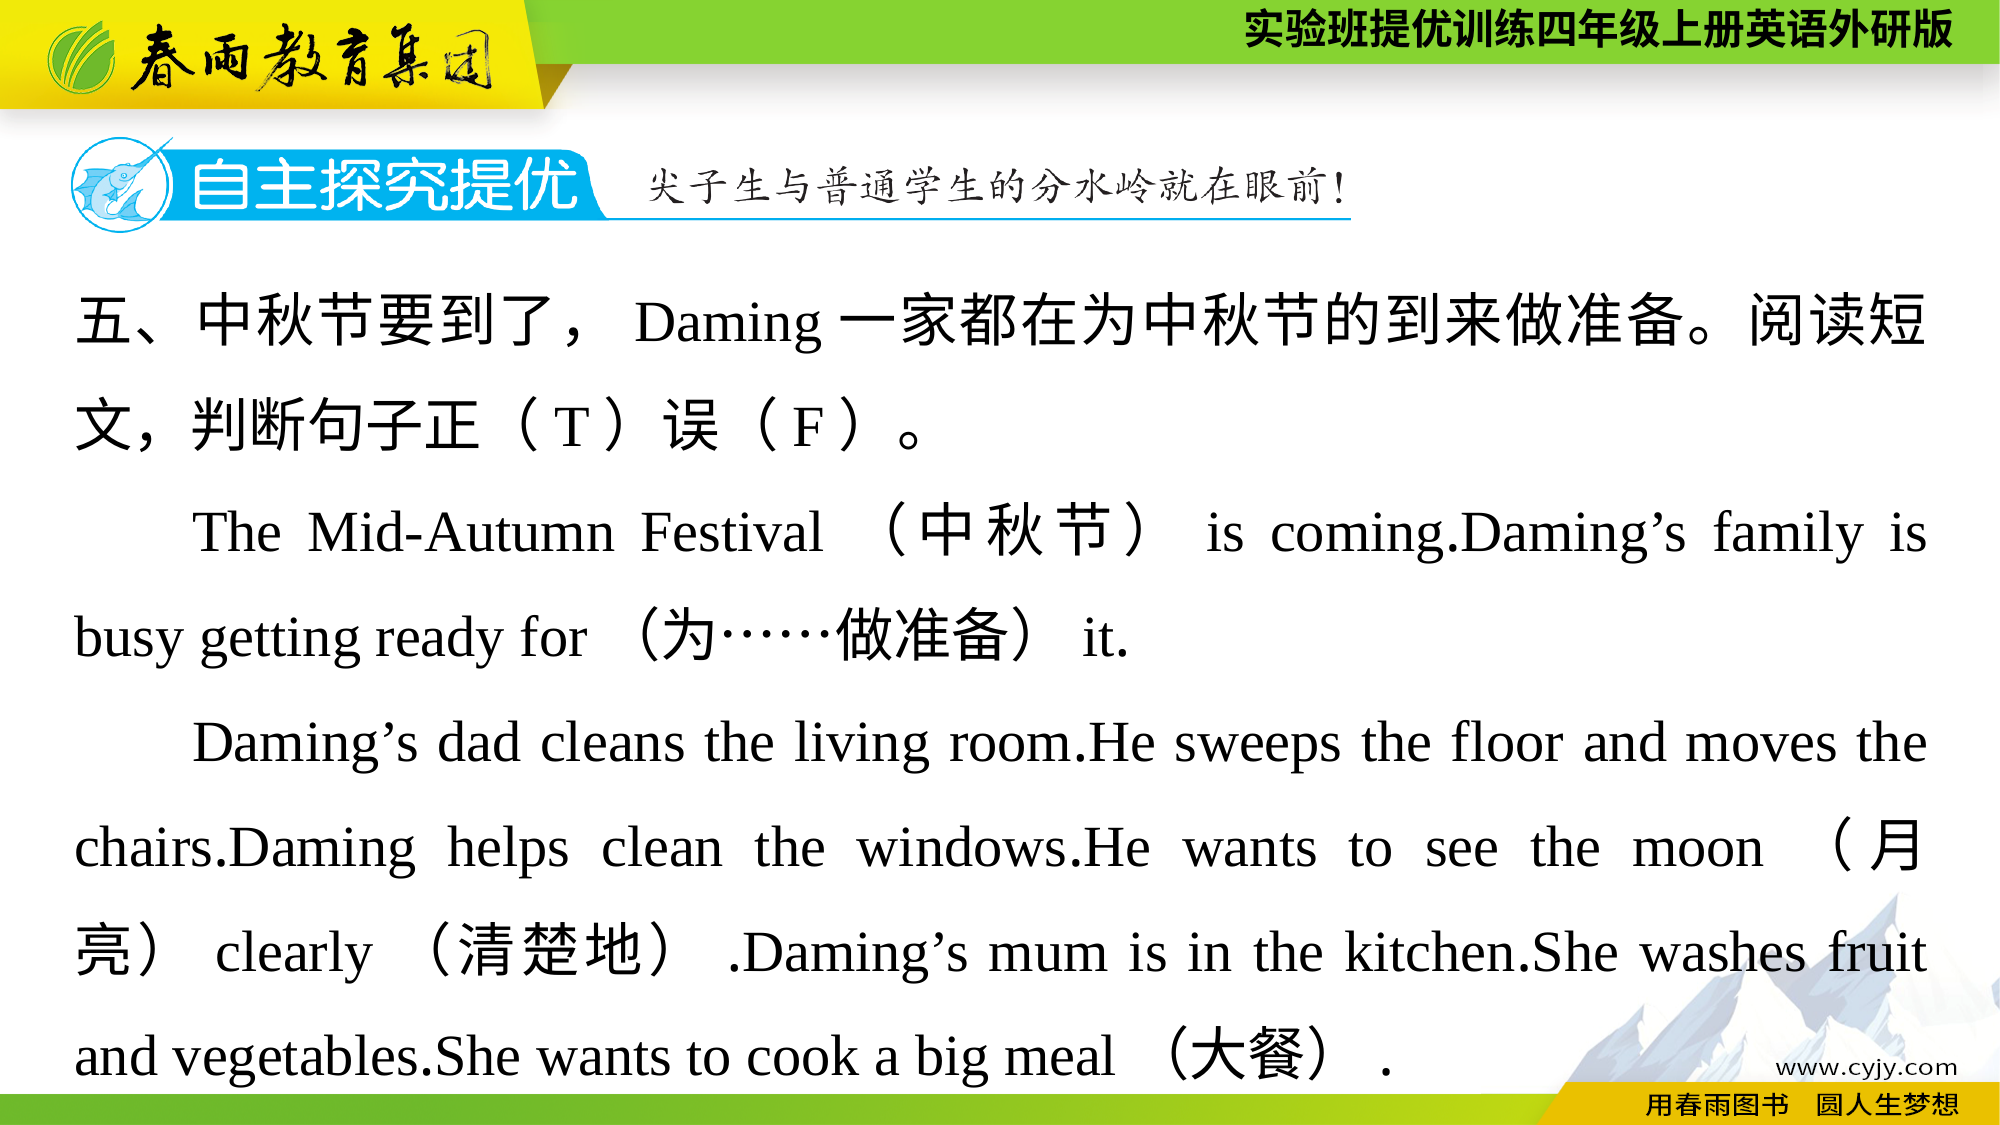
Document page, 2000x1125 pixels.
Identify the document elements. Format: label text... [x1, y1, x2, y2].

list 五、中秋节要到了，Daming一家都在为中秋节的到来做准备。阅读短文，判断句子正（T）误（F）。 The Mid-Autumn Festival（中秋节）is coming.Daming’s family is busy getting ready for（为……做准备）it. Daming’s dad cleans the living room.He sweeps the floor and moves the chairs.Daming helps clean the windows.He wants to see the moon（月亮）clearly（清楚地）.Daming’s mum is in the kitchen.She washes fruit and vegetables.She wants to cook a big meal（大餐）. [59, 240, 1944, 1091]
picture [0, 0, 2000, 1125]
